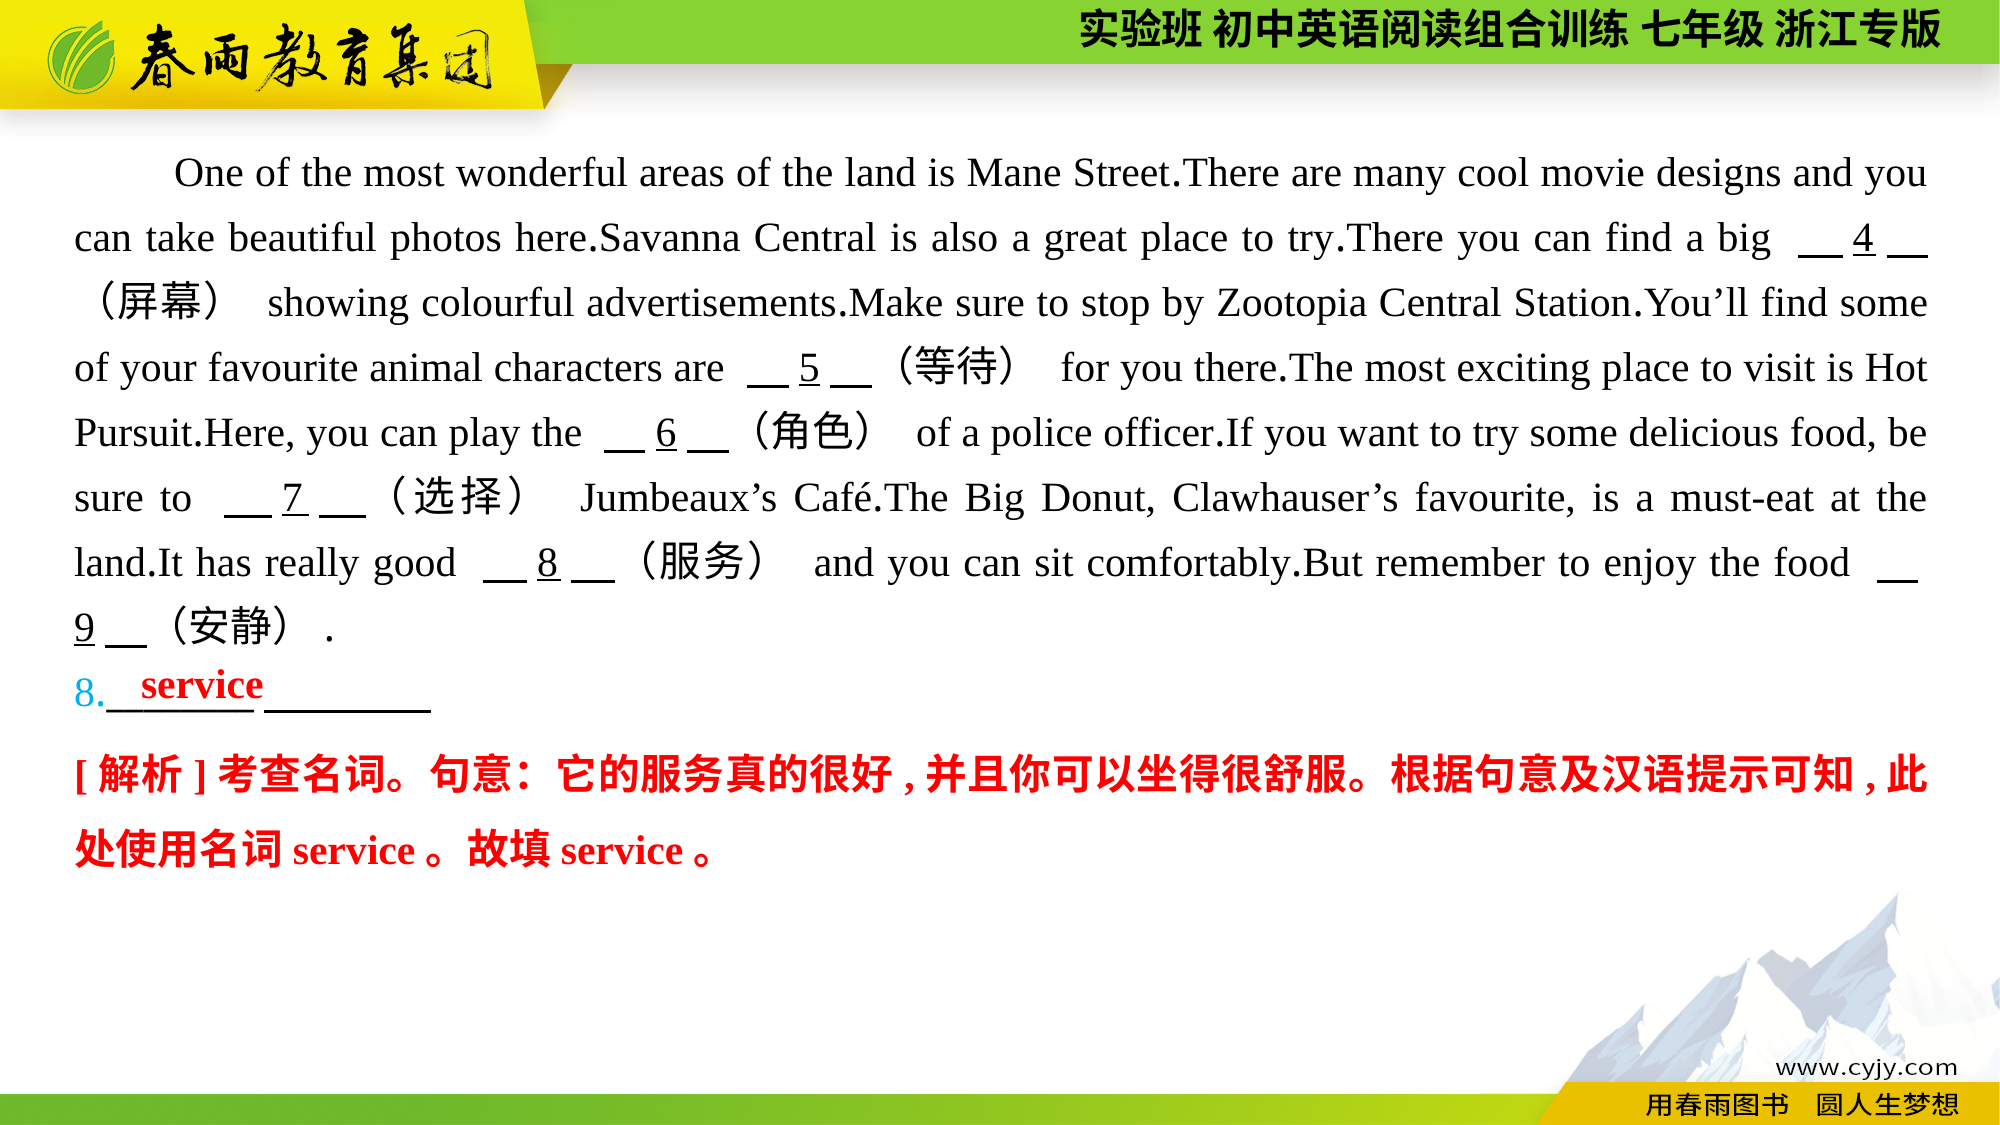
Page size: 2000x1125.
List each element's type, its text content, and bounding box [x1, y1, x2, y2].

list One of the most wonderful areas of the land is Mane Street.There are many cool movie designs and you can take beautiful photos here.Savanna Central is also a great place to try.There you can find a big 4 （屏幕） showing colourful advertisements.Make sure to stop by Zootopia Central Station.You’ll find some of your favourite animal characters are 5 （等待） for you there.The most exciting place to visit is Hot Pursuit.Here, you can play the 6 （角色） of a police officer.If you want to try some delicious food, be sure to 7 （选择） Jumbeaux’s Café.The Big Donut, Clawhauser’s favourite, is a must-eat at the land.It has really good 8 （服务） and you can sit comfortably.But remember to enjoy the food 9 （安静）. 8.________ [59, 122, 1944, 715]
text_box [解析]考查名词。句意：它的服务真的很好,并且你可以坐得很舒服。根据句意及汉语提示可知,此处使用名词service。故填service。 [59, 715, 1944, 881]
text_box service [126, 649, 279, 715]
picture [0, 0, 2000, 1125]
